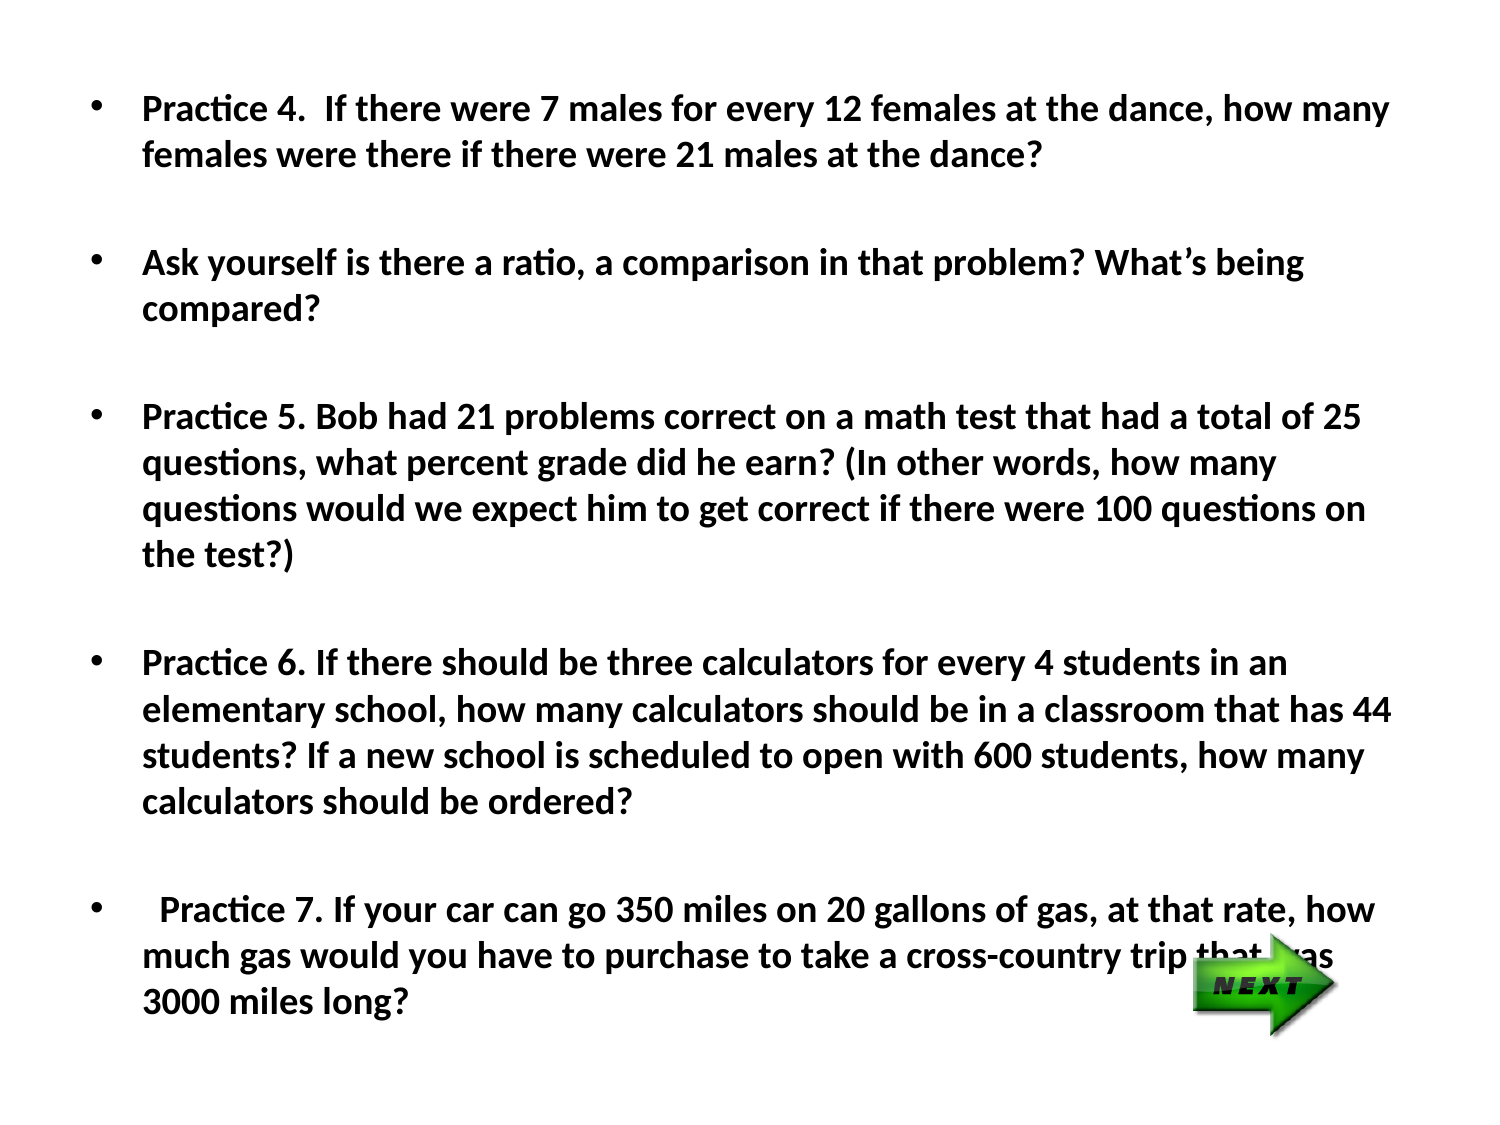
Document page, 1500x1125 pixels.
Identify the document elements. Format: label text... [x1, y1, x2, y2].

list Practice 4. If there were 7 males for every 12 females at the dance, how many females were there if there were 21 males at the dance? Ask yourself is there a ratio, a comparison in that problem? What’s being compared? Practice 5. Bob had 21 problems correct on a math test that had a total of 25 questions, what percent grade did he earn? (In other words, how many questions would we expect him to get correct if there were 100 questions on the test?) Practice 6. If there should be three calculators for every 4 students in an elementary school, how many calculators should be in a classroom that has 44 students? If a new school is scheduled to open with 600 students, how many calculators should be ordered? Practice 7. If your car can go 350 miles on 20 gallons of gas, at that rate, how much gas would you have to purchase to take a cross-country trip that was 3000 miles long? [75, 75, 1425, 1050]
picture [1187, 912, 1340, 1065]
